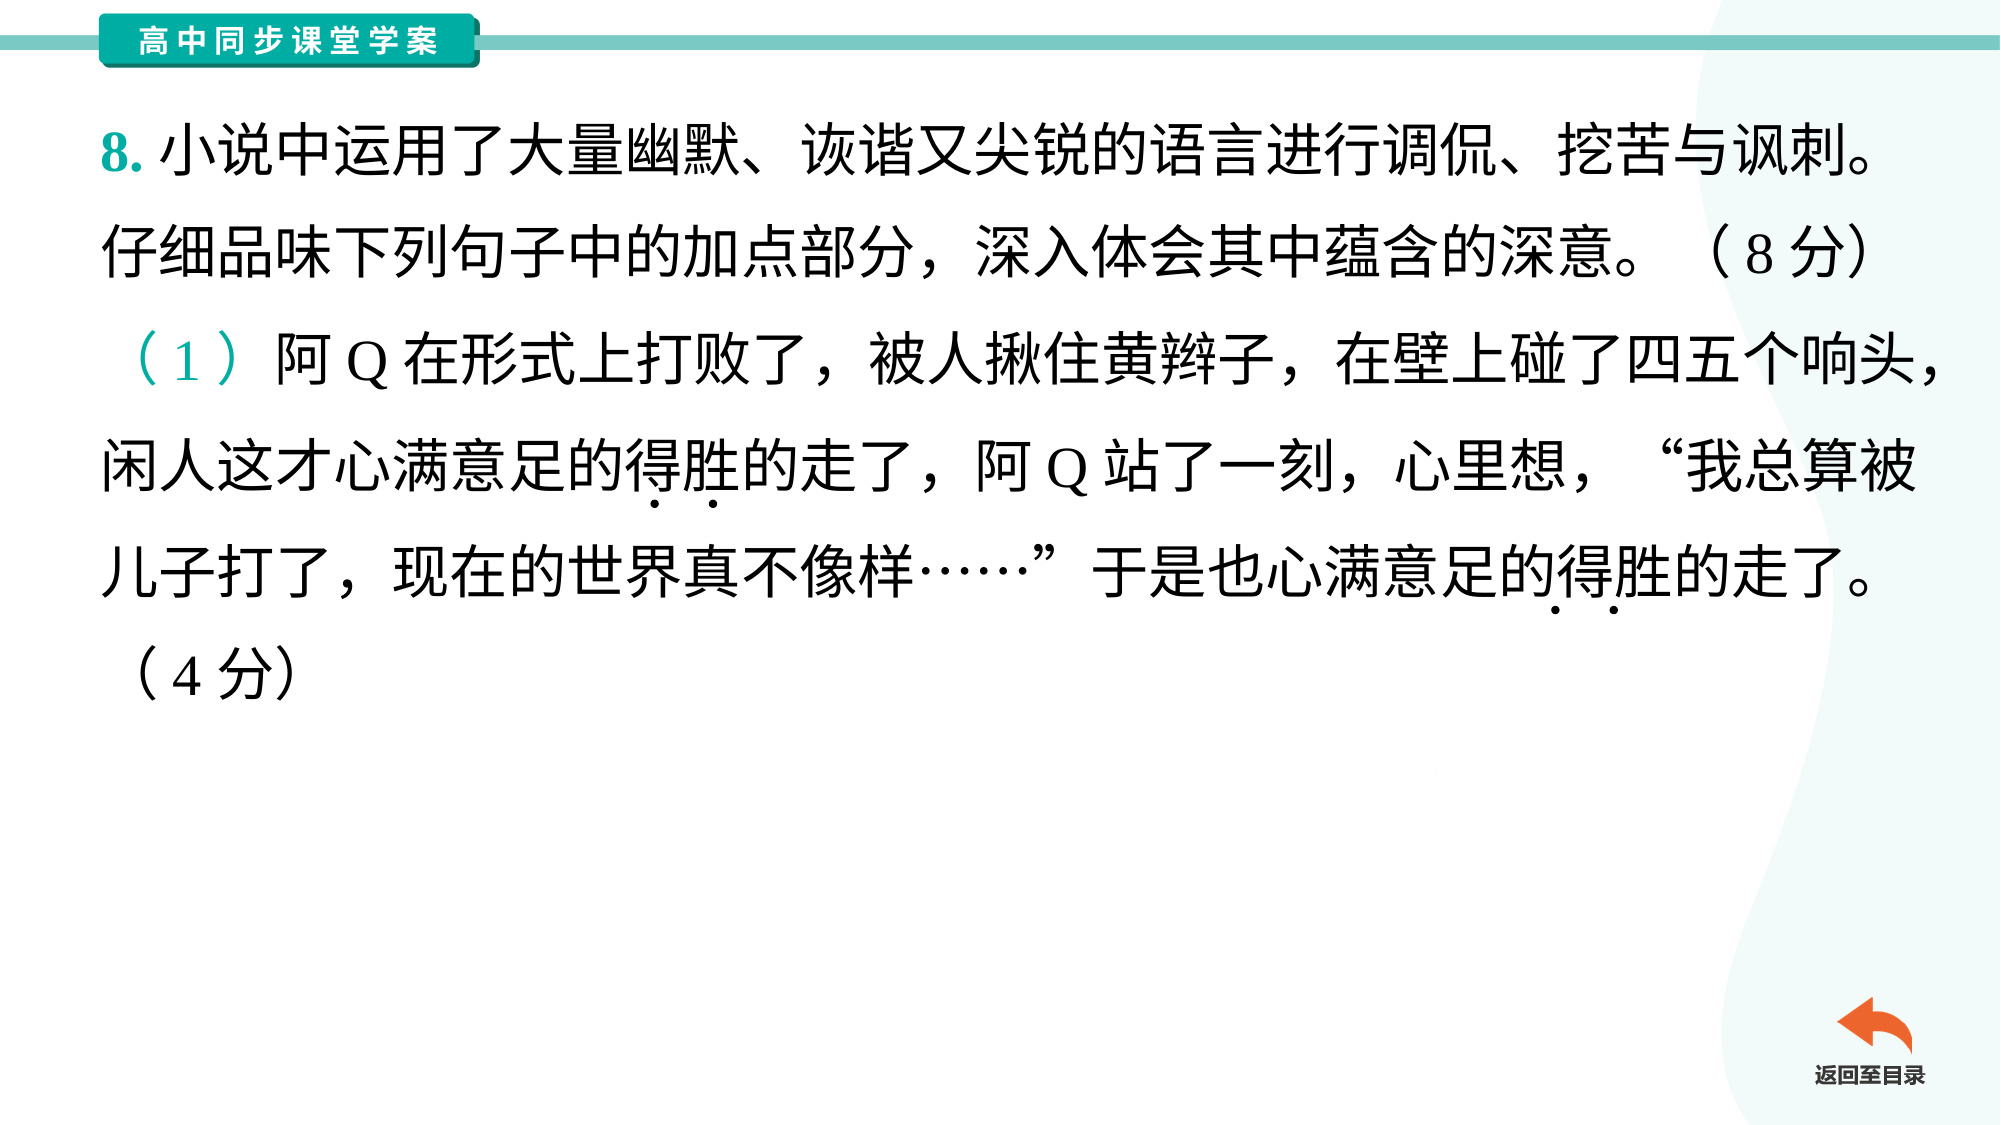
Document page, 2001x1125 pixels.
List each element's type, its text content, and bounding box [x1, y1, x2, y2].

picture [0, 0, 2000, 1125]
text_box [650, 499, 659, 508]
text_box [1609, 605, 1618, 615]
text_box 8.小说中运用了大量幽默、诙谐又尖锐的语言进行调侃、挖苦与讽刺。 仔细品味下列句子中的加点部分，深入体会其中蕴含的深意。（8分） [100, 76, 1899, 274]
text_box [1551, 605, 1560, 615]
text_box [708, 499, 718, 508]
text_box （1）阿Q在形式上打败了，被人揪住黄辫子，在壁上碰了四五个响头， 闲人这才心满意足的得胜的走了，阿Q站了一刻，心里想，“我总算被 儿子打了，现在的世界真不像样……”于是也心满意足的得胜的走了。 （4分） [100, 286, 1899, 696]
